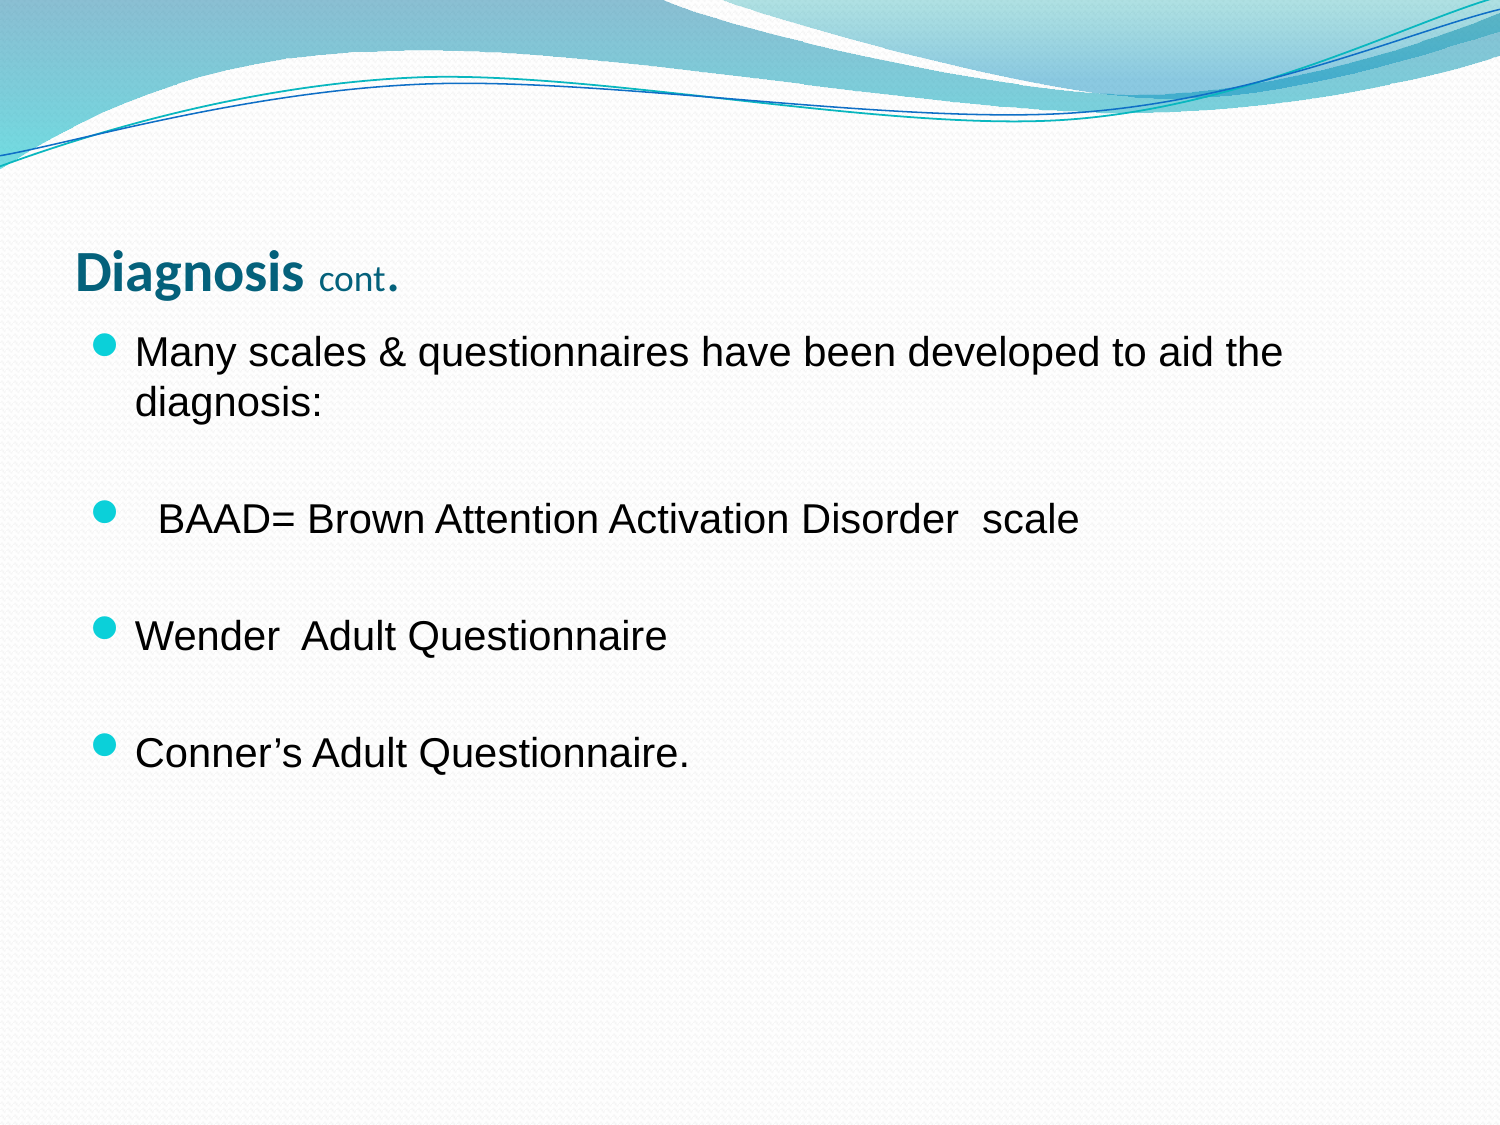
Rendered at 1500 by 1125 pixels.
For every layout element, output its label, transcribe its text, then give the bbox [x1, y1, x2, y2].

list Many scales & questionnaires have been developed to aid the diagnosis: BAAD= Brown Attention Activation Disorder scale Wender Adult Questionnaire Conner’s Adult Questionnaire. [75, 317, 1425, 1038]
title Diagnosis cont. [75, 115, 1425, 303]
